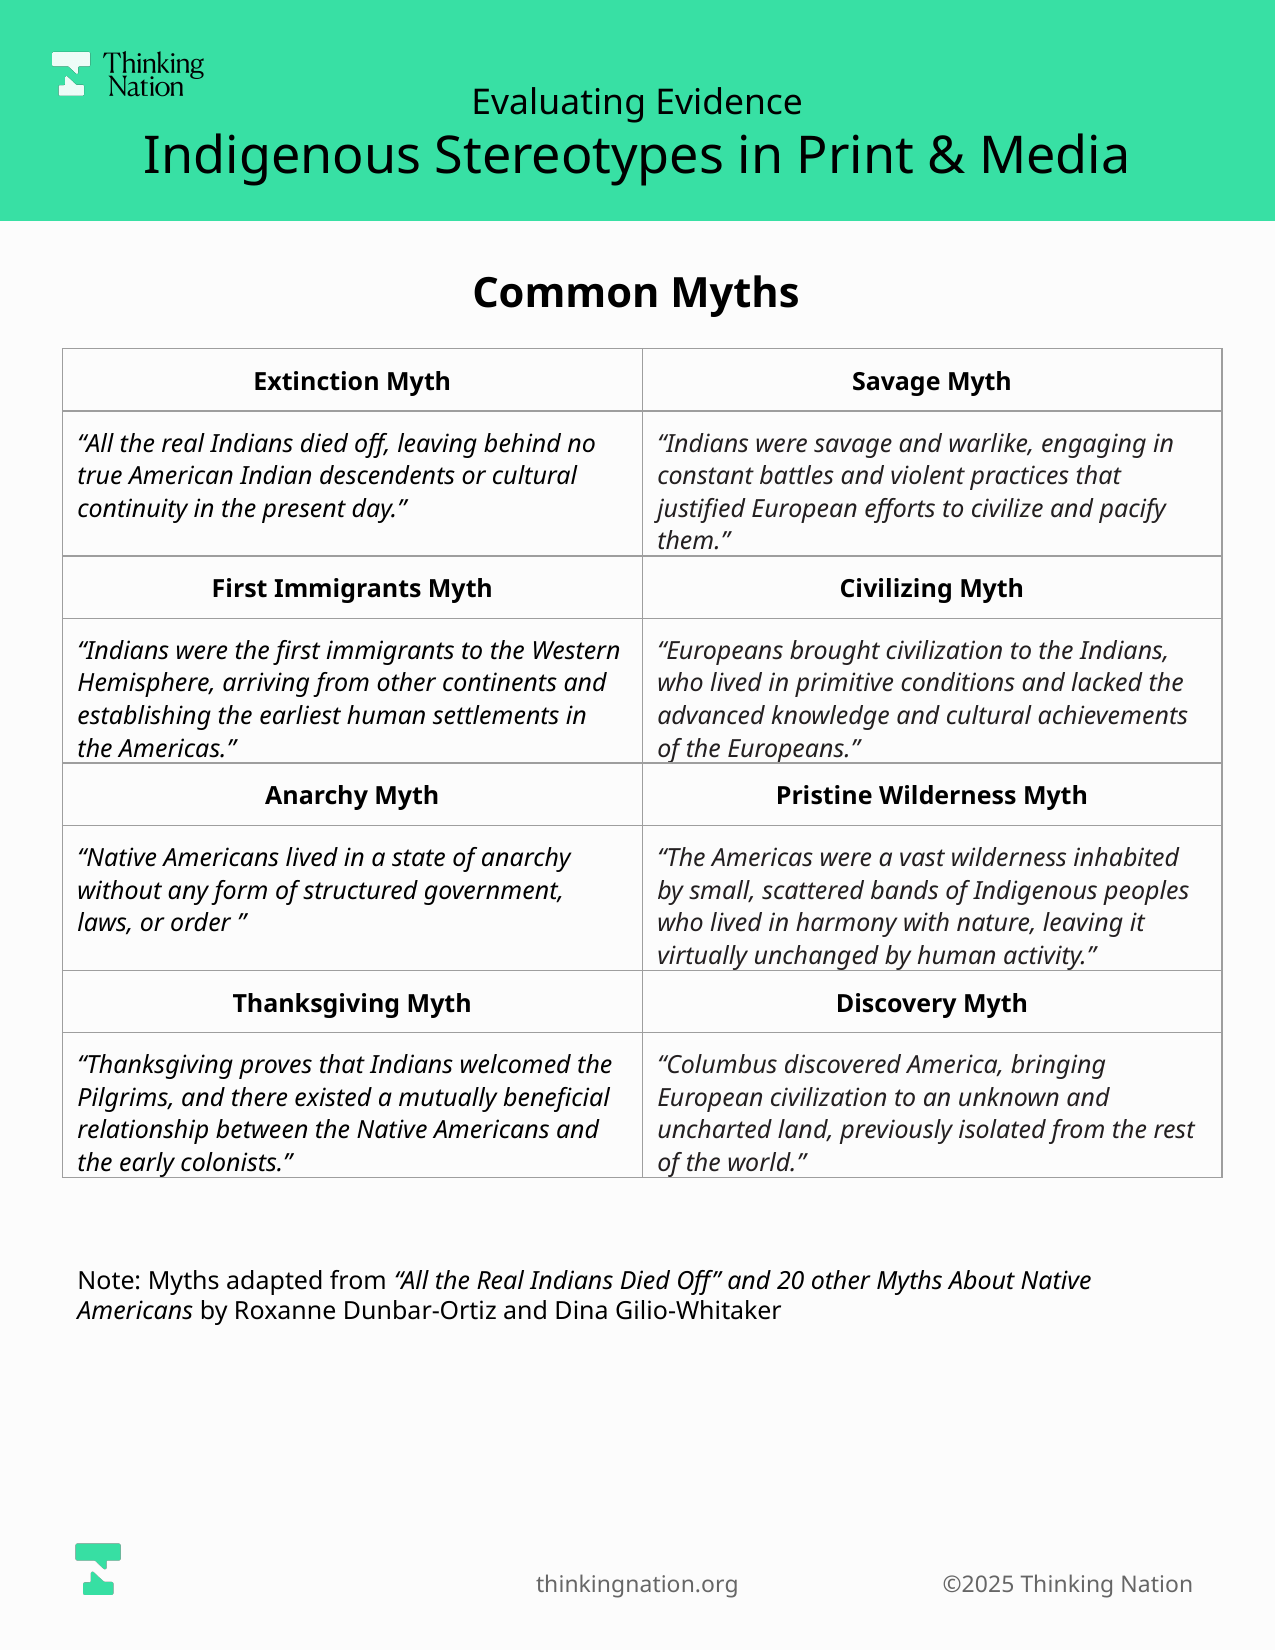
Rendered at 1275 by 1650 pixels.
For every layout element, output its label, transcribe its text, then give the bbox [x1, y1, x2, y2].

table_cell “Native Americans lived in a state of anarchy without any form of structured government, laws, or order ” [63, 826, 642, 970]
table_cell “Columbus discovered America, bringing European civilization to an unknown and uncharted land, previously isolated from the rest of the world.” [643, 1033, 1221, 1177]
text_box Common Myths [62, 251, 1210, 332]
table_header Extinction Myth [63, 349, 642, 410]
text_box Note: Myths adapted from “All the Real Indians Died Off” and 20 other Myths About Native Americans by Roxanne Dunbar-Ortiz and Dina Gilio-Whitaker [62, 1249, 1222, 1340]
table_header Savage Myth [643, 349, 1221, 410]
text_box Evaluating Evidence Indigenous Stereotypes in Print & Media [0, 0, 1275, 221]
text_box thinkingnation.org [486, 1553, 789, 1605]
picture [35, 37, 210, 110]
table_cell “Europeans brought civilization to the Indians, who lived in primitive conditions and lacked the advanced knowledge and cultural achievements of the Europeans.” [643, 619, 1221, 762]
table_cell First Immigrants Myth [63, 557, 642, 618]
text_box ©2025 Thinking Nation [907, 1553, 1210, 1605]
table_cell “Thanksgiving proves that Indians welcomed the Pilgrims, and there existed a mutually beneficial relationship between the Native Americans and the early colonists.” [63, 1033, 642, 1177]
table_cell Discovery Myth [643, 971, 1221, 1032]
table_cell Pristine Wilderness Myth [643, 764, 1221, 825]
table_cell Thanksgiving Myth [63, 971, 642, 1032]
table_cell Anarchy Myth [63, 764, 642, 825]
table_cell “Indians were the first immigrants to the Western Hemisphere, arriving from other continents and establishing the earliest human settlements in the Americas.” [63, 619, 642, 762]
table_cell “All the real Indians died off, leaving behind no true American Indian descendents or cultural continuity in the present day.” [63, 412, 642, 555]
table_cell “Indians were savage and warlike, engaging in constant battles and violent practices that justified European efforts to civilize and pacify them.” [643, 412, 1221, 555]
picture [62, 1533, 134, 1605]
table_cell “The Americas were a vast wilderness inhabited by small, scattered bands of Indigenous peoples who lived in harmony with nature, leaving it virtually unchanged by human activity.” [643, 826, 1221, 970]
table_cell Civilizing Myth [643, 557, 1221, 618]
